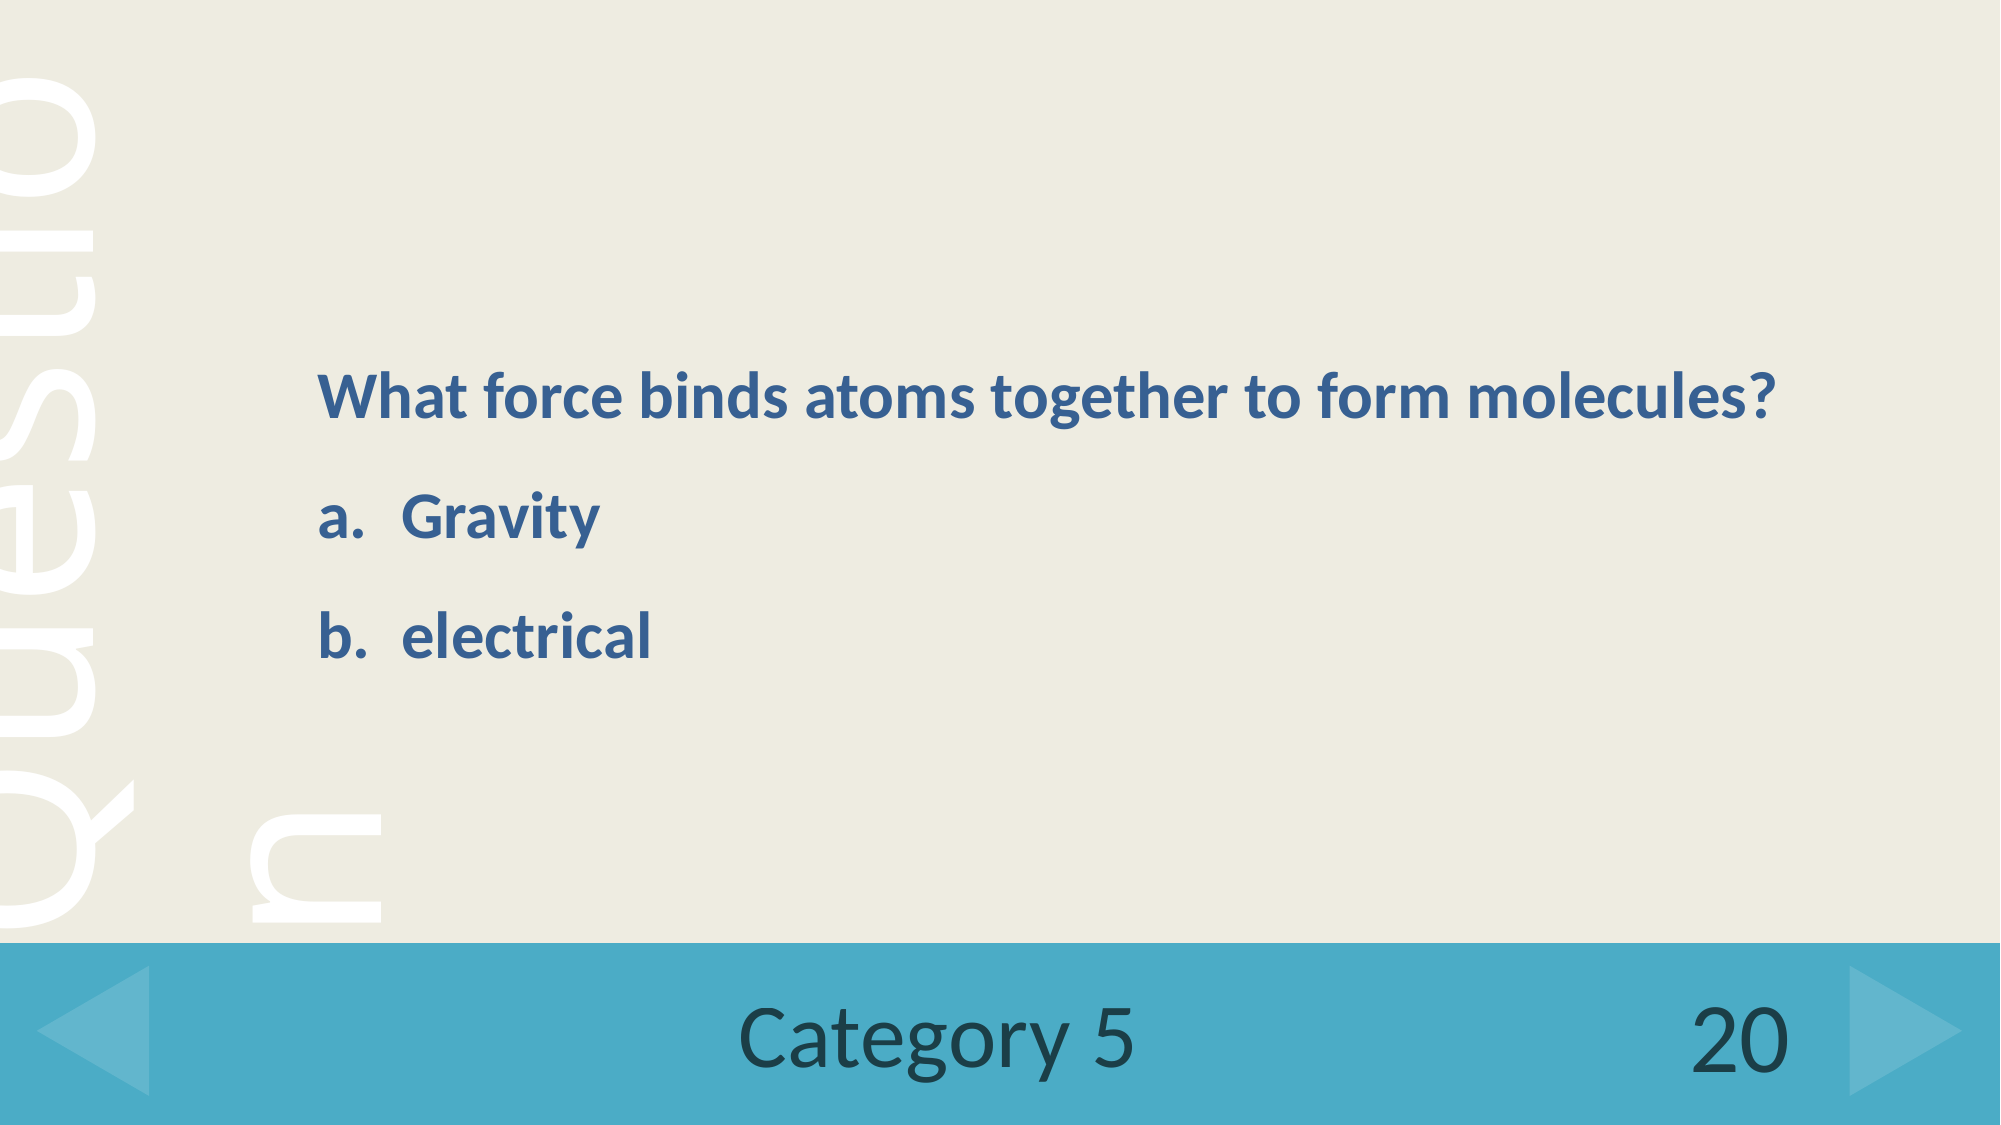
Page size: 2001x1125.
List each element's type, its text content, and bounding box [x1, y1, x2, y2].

title Category 5 [38, 937, 1839, 1125]
list What force binds atoms together to form molecules? Gravity electrical [302, 142, 1870, 843]
